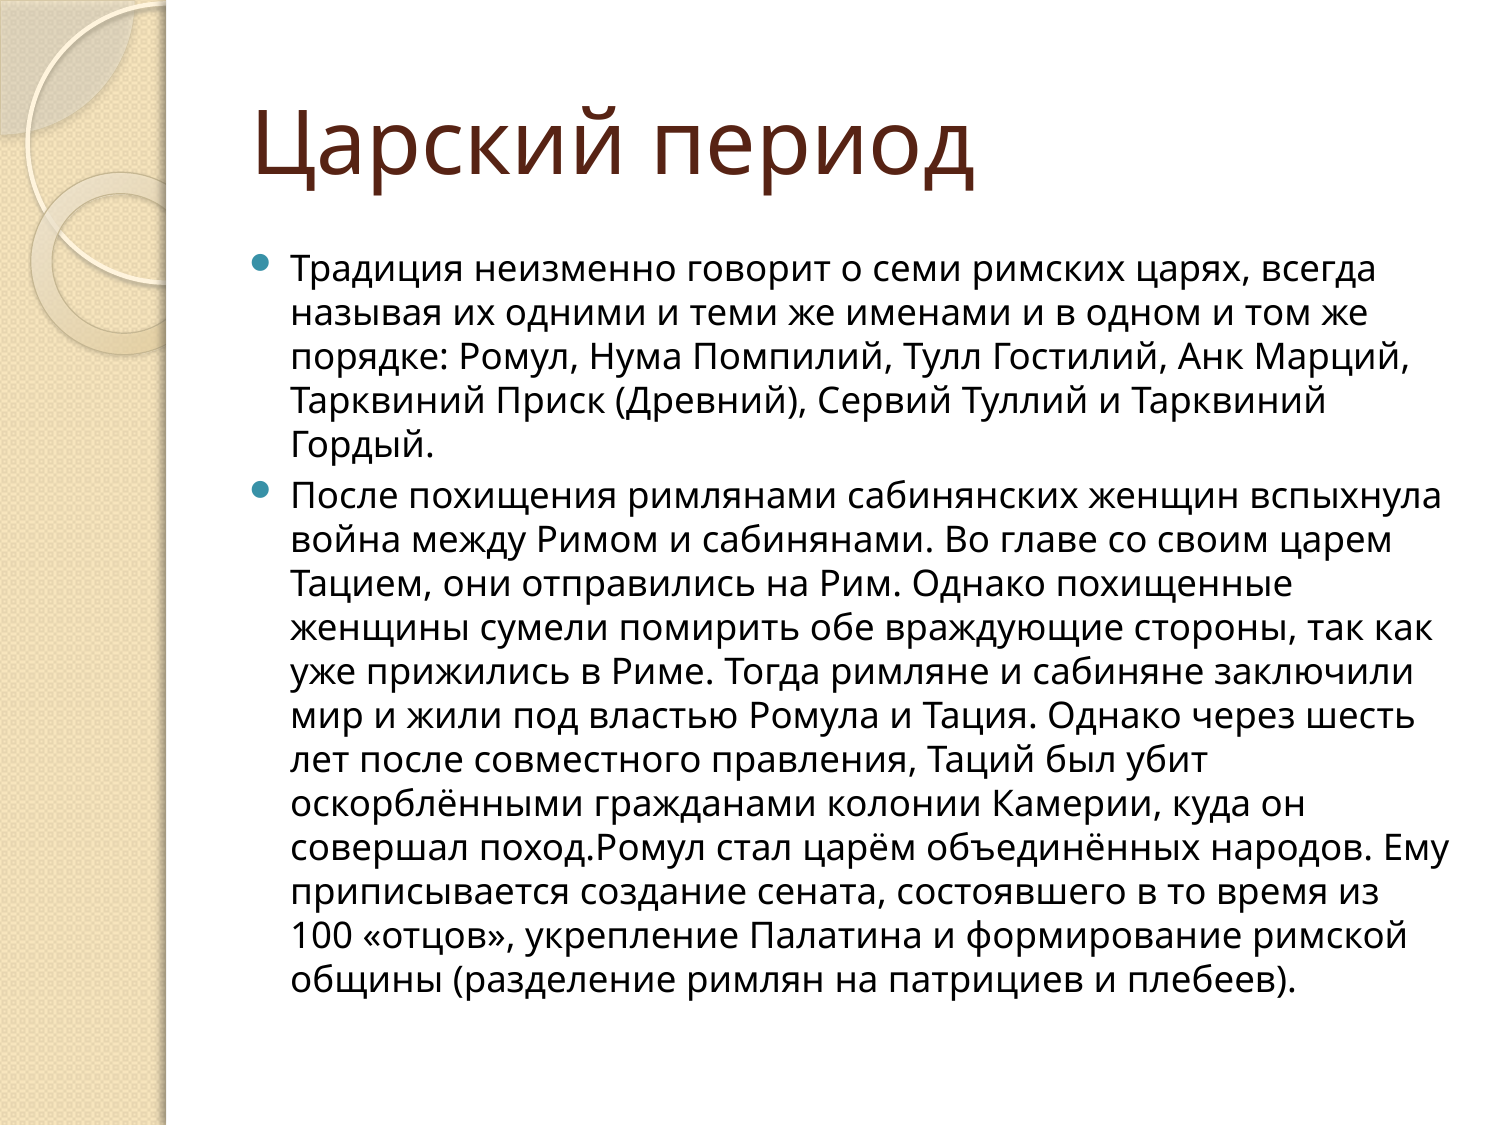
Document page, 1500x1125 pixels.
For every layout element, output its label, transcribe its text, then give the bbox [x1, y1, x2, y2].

title Царский период [235, 45, 1466, 233]
list Традиция неизменно говорит о семи римских царях, всегда называя их одними и теми же именами и в одном и том же порядке: Ромул, Нума Помпилий, Тулл Гостилий, Анк Марций, Тарквиний Приск (Древний), Сервий Туллий и Тарквиний Гордый. После похищения римлянами сабинянских женщин вспыхнула война между Римом и сабинянами. Во главе со своим царем Тацием, они отправились на Рим. Однако похищенные женщины сумели помирить обе враждующие стороны, так как уже прижились в Риме. Тогда римляне и сабиняне заключили мир и жили под властью Ромула и Тация. Однако через шесть лет после совместного правления, Таций был убит оскорблёнными гражданами колонии Камерии, куда он совершал поход.Ромул стал царём объединённых народов. Ему приписывается создание сената, состоявшего в то время из 100 «отцов», укрепление Палатина и формирование римской общины (разделение римлян на патрициев и плебеев). [222, 237, 1466, 1025]
